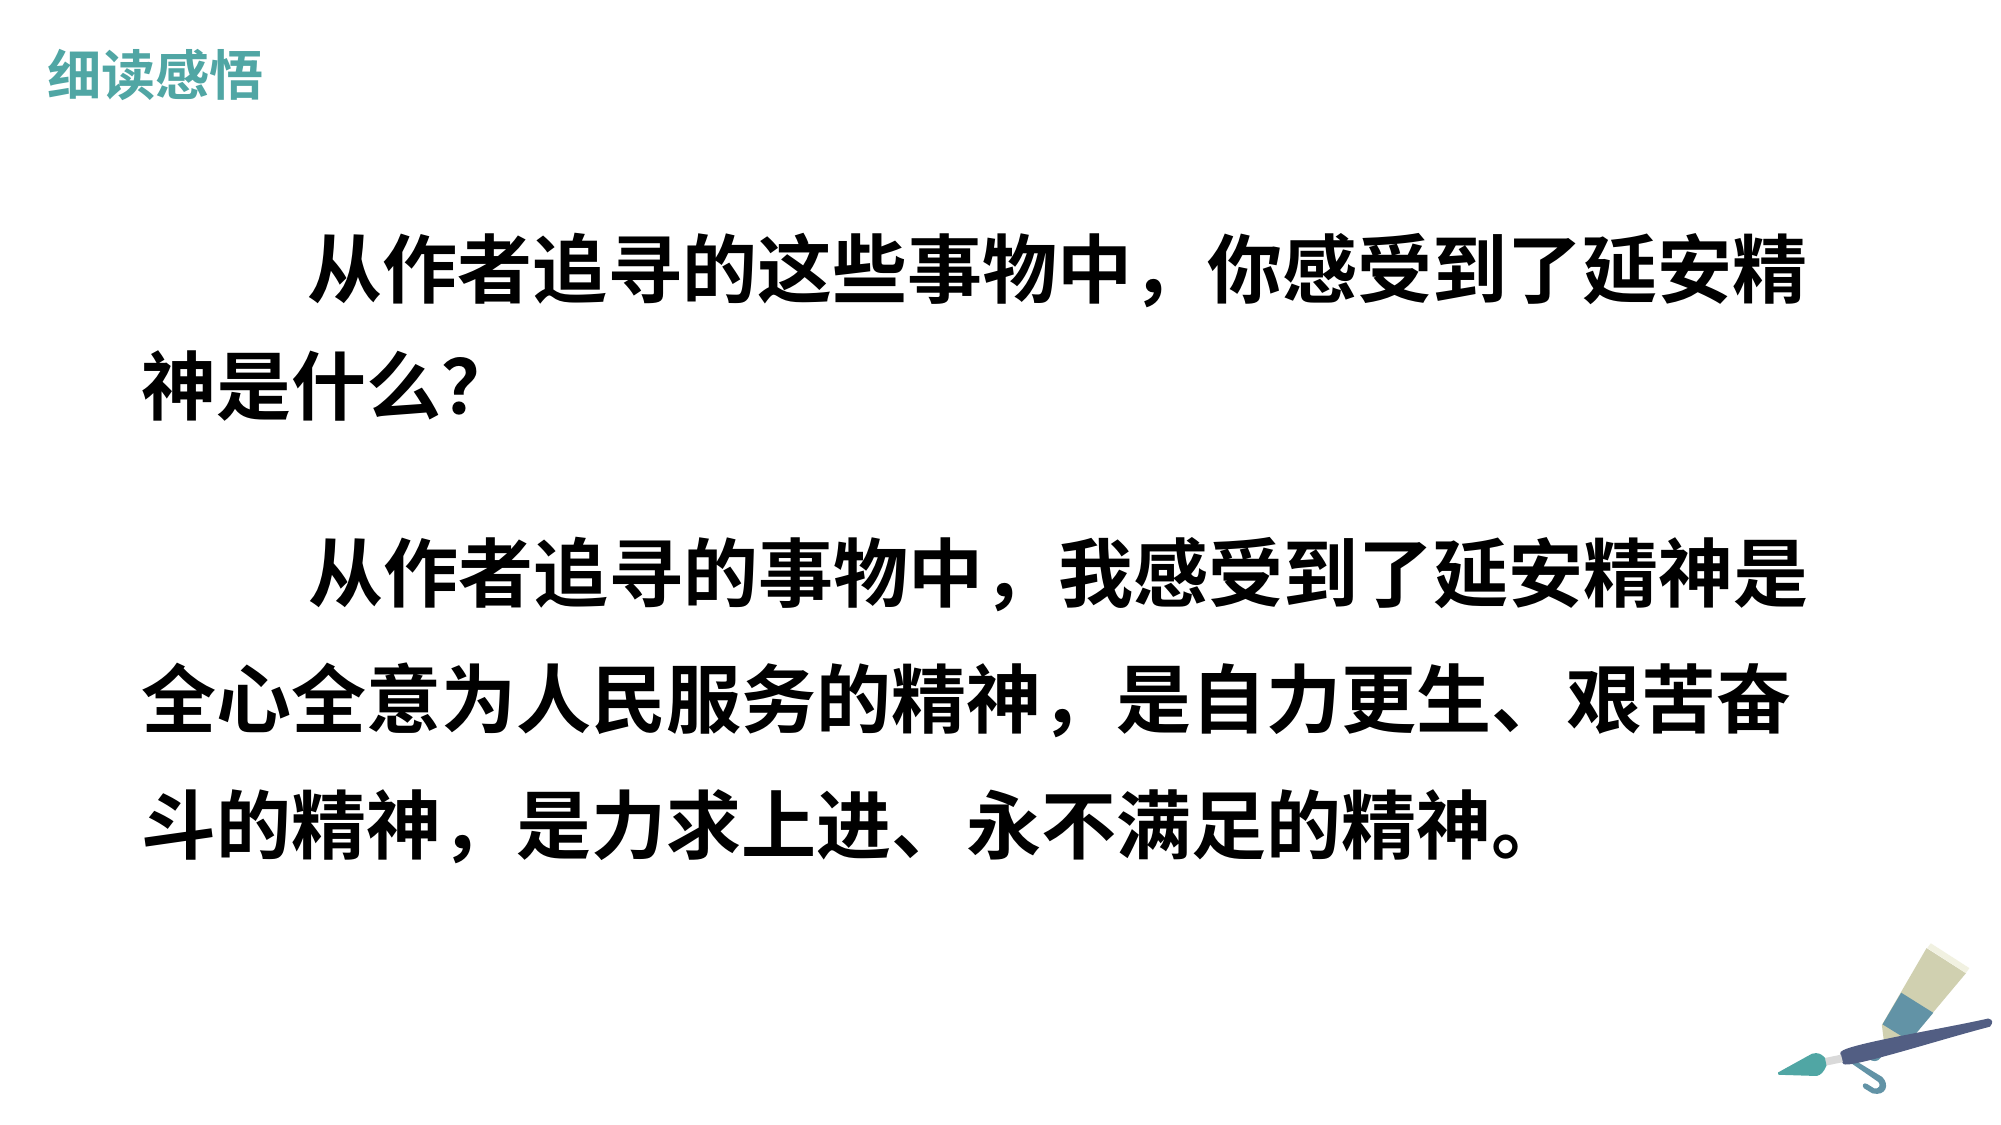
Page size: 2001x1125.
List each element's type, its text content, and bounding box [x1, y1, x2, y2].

text_box 从作者追寻的事物中，我感受到了延安精神是全心全意为人民服务的精神，是自力更生、艰苦奋斗的精神，是力求上进、永不满足的精神。 [126, 483, 1874, 876]
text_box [1811, 945, 1974, 1125]
text_box 从作者追寻的这些事物中，你感受到了延安精神是什么？ [126, 188, 1874, 438]
text_box 细读感悟 [32, 33, 347, 114]
